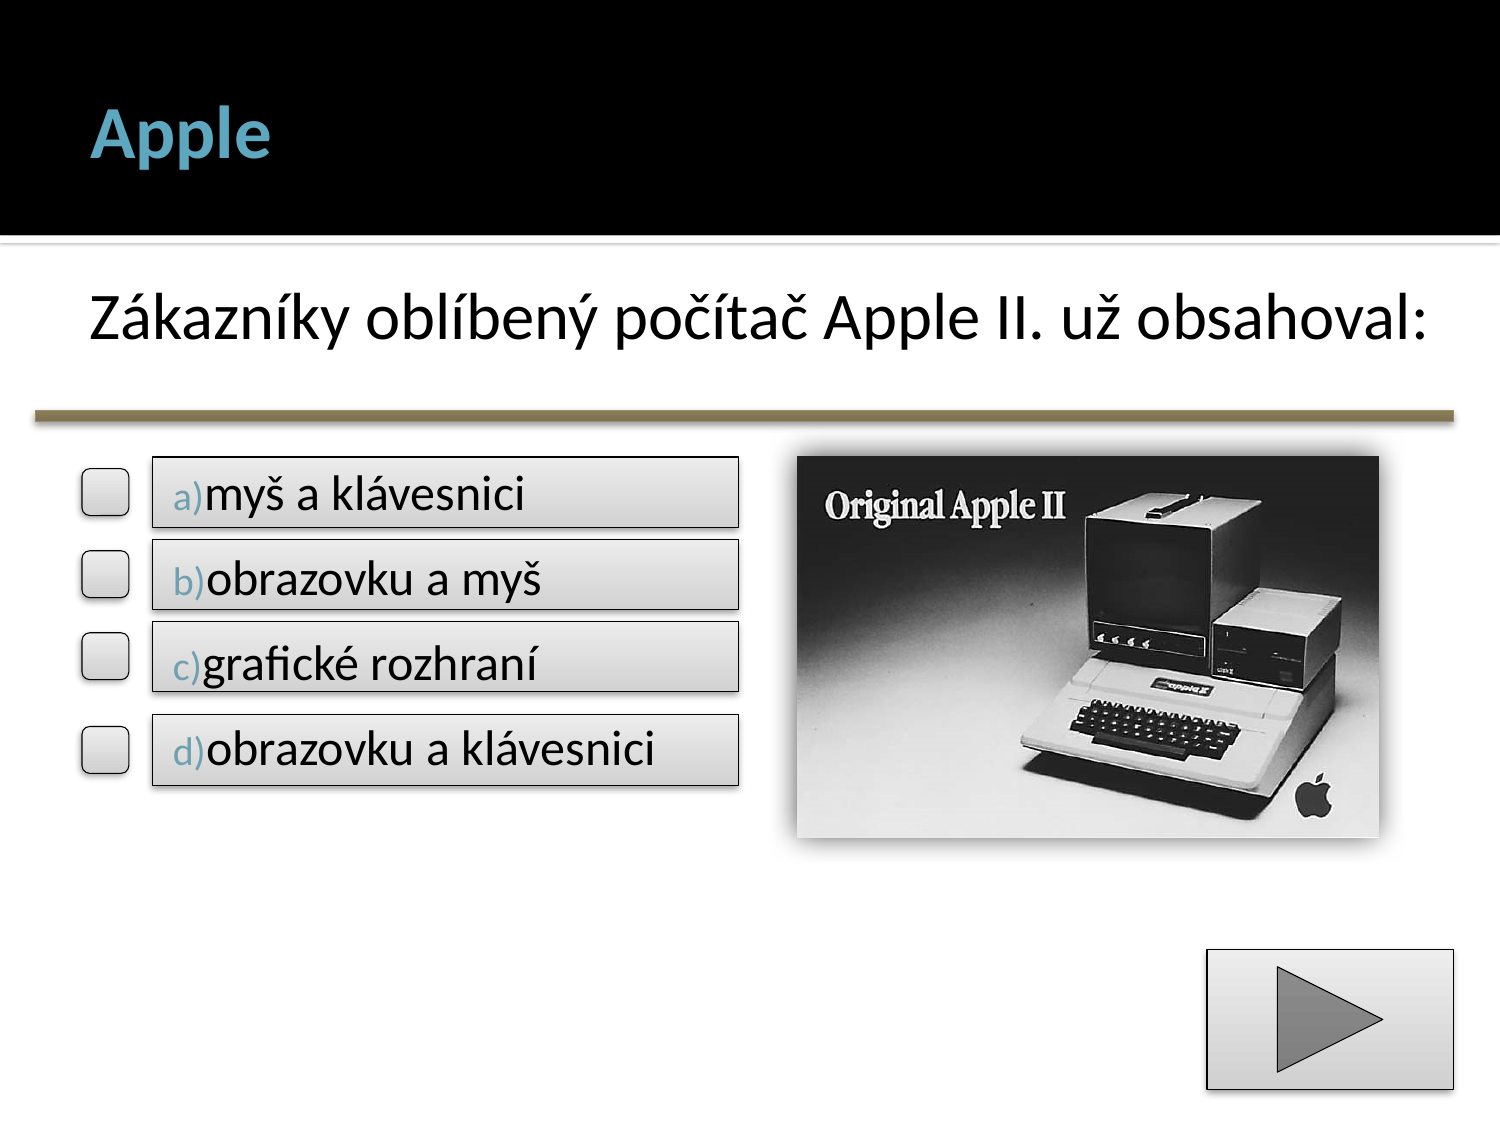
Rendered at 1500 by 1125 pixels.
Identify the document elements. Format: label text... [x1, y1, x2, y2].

text_box [1206, 949, 1454, 1090]
text_box [152, 456, 163, 528]
text_box [152, 714, 163, 786]
text_box [35, 410, 1454, 422]
text_box [152, 539, 163, 610]
text_box [81, 632, 130, 681]
text_box [152, 621, 163, 692]
text_box [81, 468, 130, 517]
text_box myš a klávesnici obrazovku a myš grafické rozhraní obrazovku a klávesnici [163, 445, 762, 811]
picture [797, 456, 1379, 838]
text_box [81, 725, 130, 774]
title Apple [75, 25, 1425, 231]
list Zákazníky oblíbený počítač Apple II. už obsahoval: [0, 257, 1454, 411]
text_box [81, 550, 130, 599]
